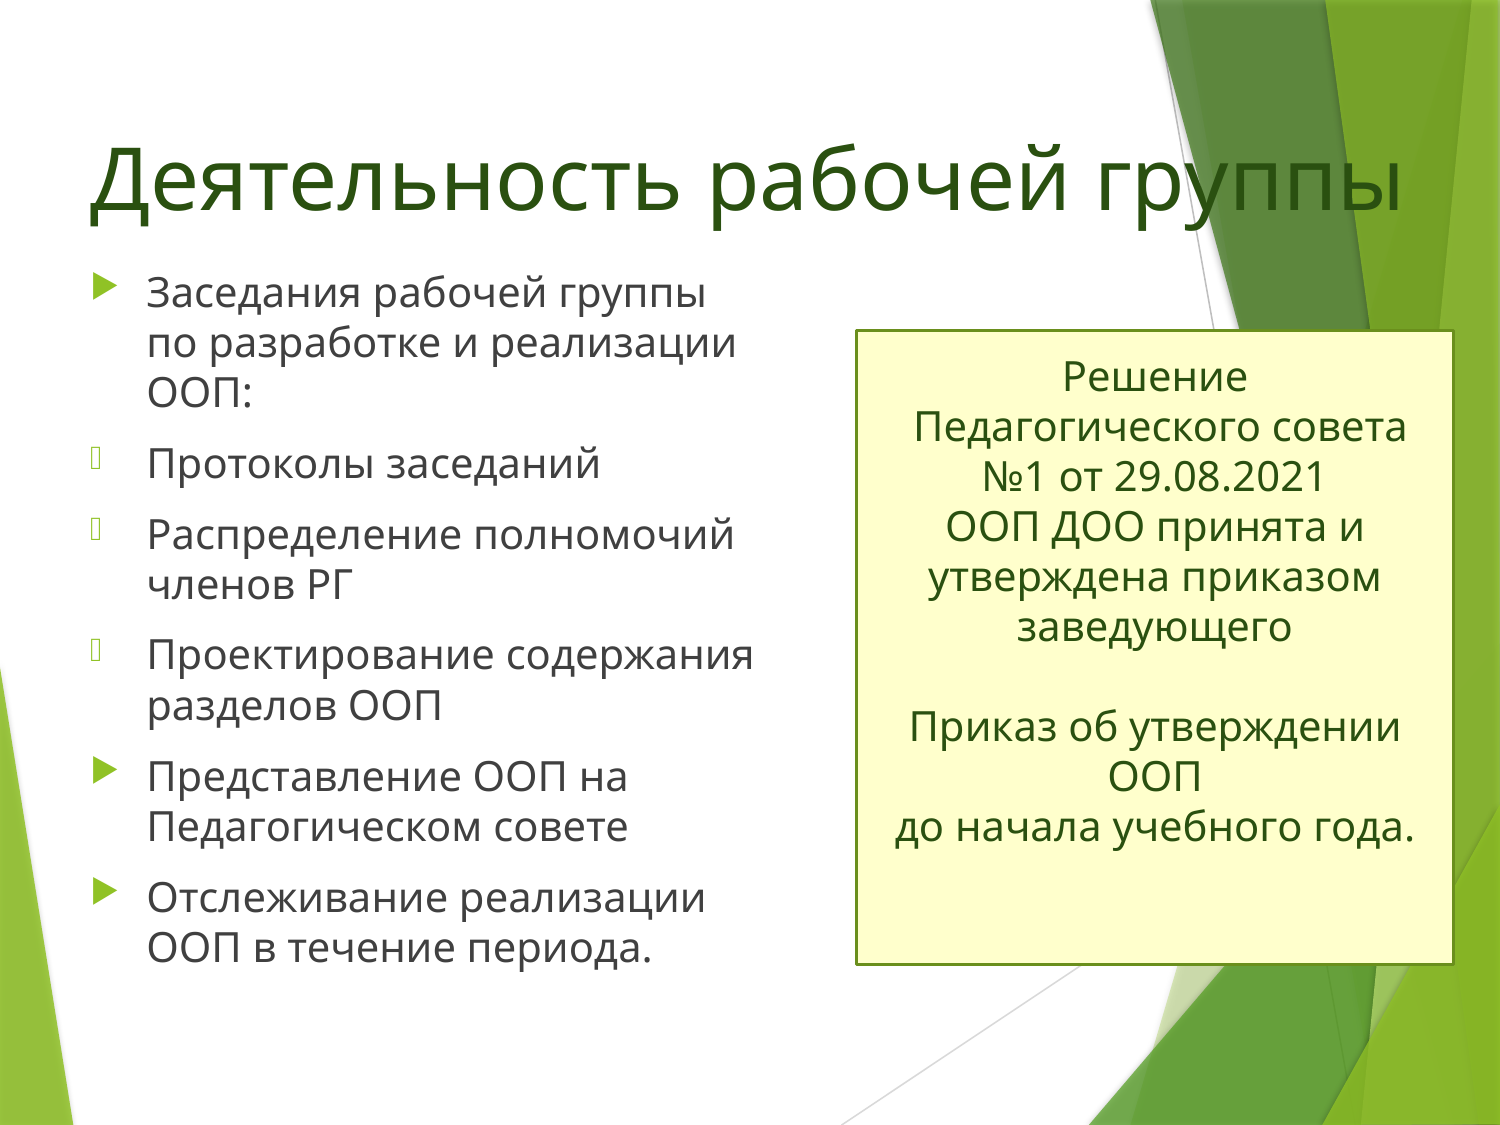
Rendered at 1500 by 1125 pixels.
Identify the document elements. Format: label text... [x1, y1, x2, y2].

title Деятельность рабочей группы [75, 115, 1425, 247]
list Заседания рабочей группы по разработке и реализации ООП: Протоколы заседаний Распределение полномочий членов РГ Проектирование содержания разделов ООП Представление ООП на Педагогическом совете Отслеживание реализации ООП в течение периода. [75, 257, 774, 1038]
text_box Решение Педагогического совета №1 от 29.08.2021 ООП ДОО принята и утверждена приказом заведующего Приказ об утверждении ООП до начала учебного года. [855, 329, 1455, 966]
